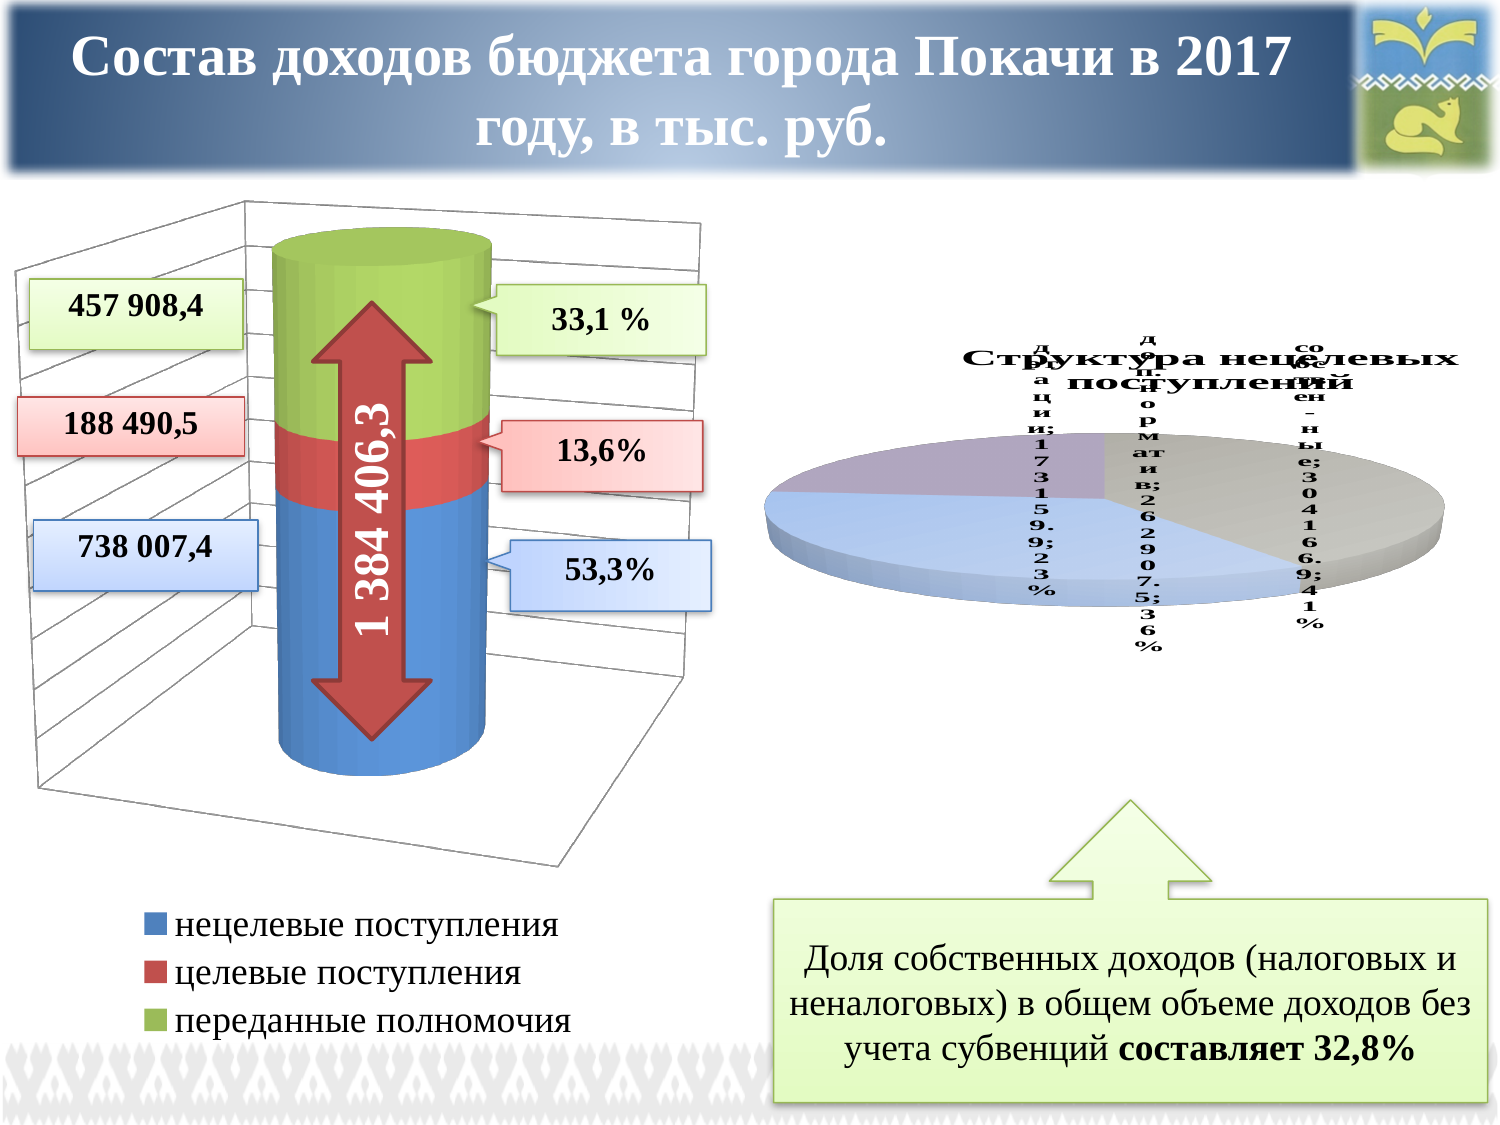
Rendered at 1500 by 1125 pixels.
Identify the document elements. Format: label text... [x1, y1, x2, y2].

chart [726, 187, 1483, 918]
chart [0, 183, 719, 1049]
text_box Состав доходов бюджета города Покачи в 2017 году, в тыс. руб. [16, 10, 1337, 165]
text_box Доля собственных доходов (налоговых и неналоговых) в общем объеме доходов без учета субвенций составляет 32,8% [772, 898, 1489, 1041]
picture [1342, 0, 1500, 184]
picture [2, 1042, 1498, 1125]
